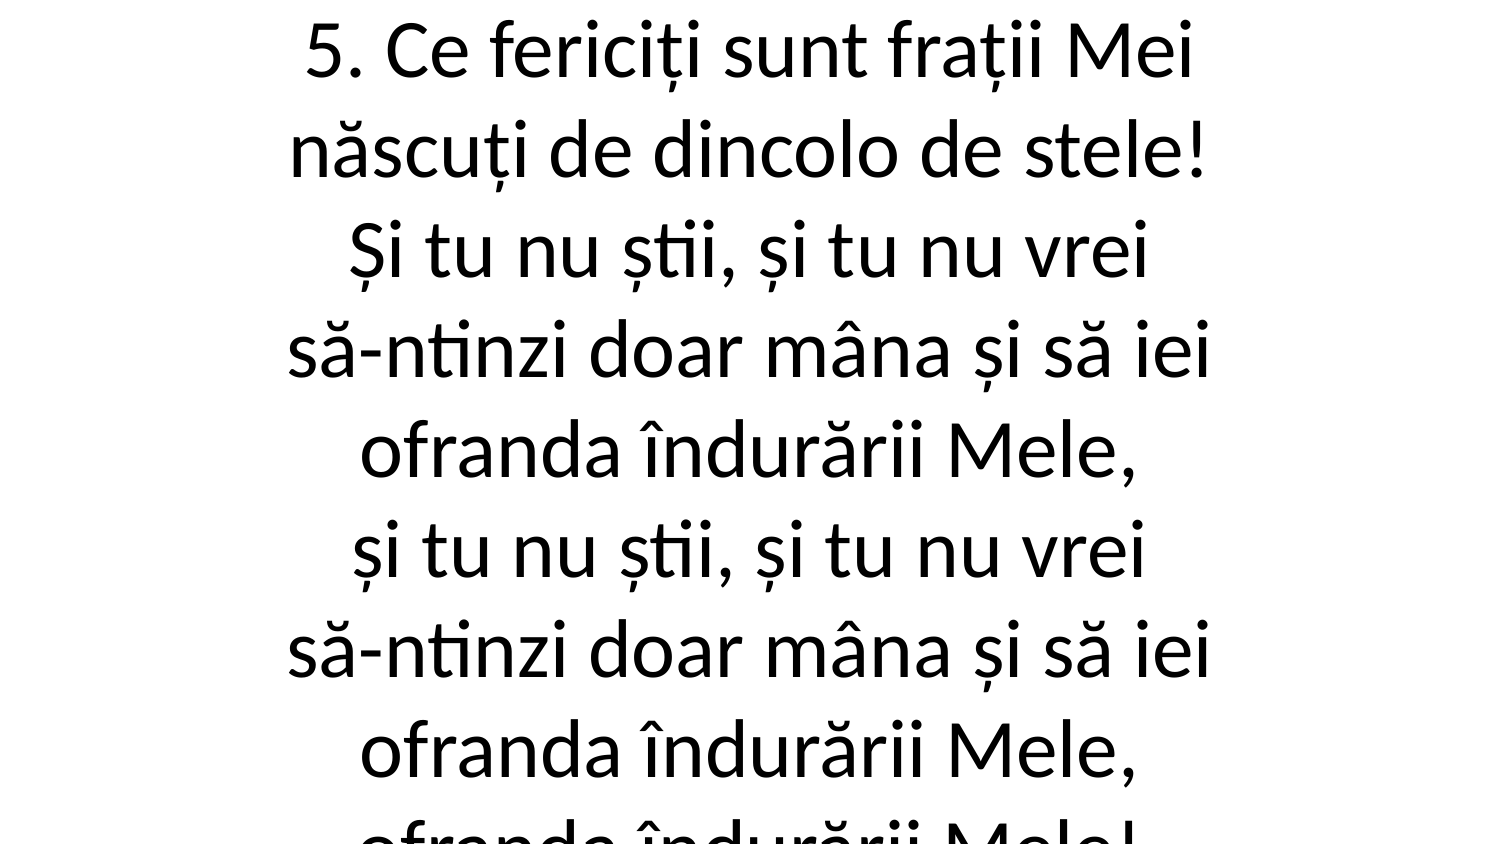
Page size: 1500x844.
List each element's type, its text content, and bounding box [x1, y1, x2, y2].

text_box 5. Ce fericiți sunt frații Mei născuți de dincolo de stele! Și tu nu știi, și tu nu vrei să-ntinzi doar mâna și să iei ofranda îndurării Mele, și tu nu știi, și tu nu vrei să-ntinzi doar mâna și să iei ofranda îndurării Mele, ofranda îndurării Mele! [271, 0, 1229, 844]
